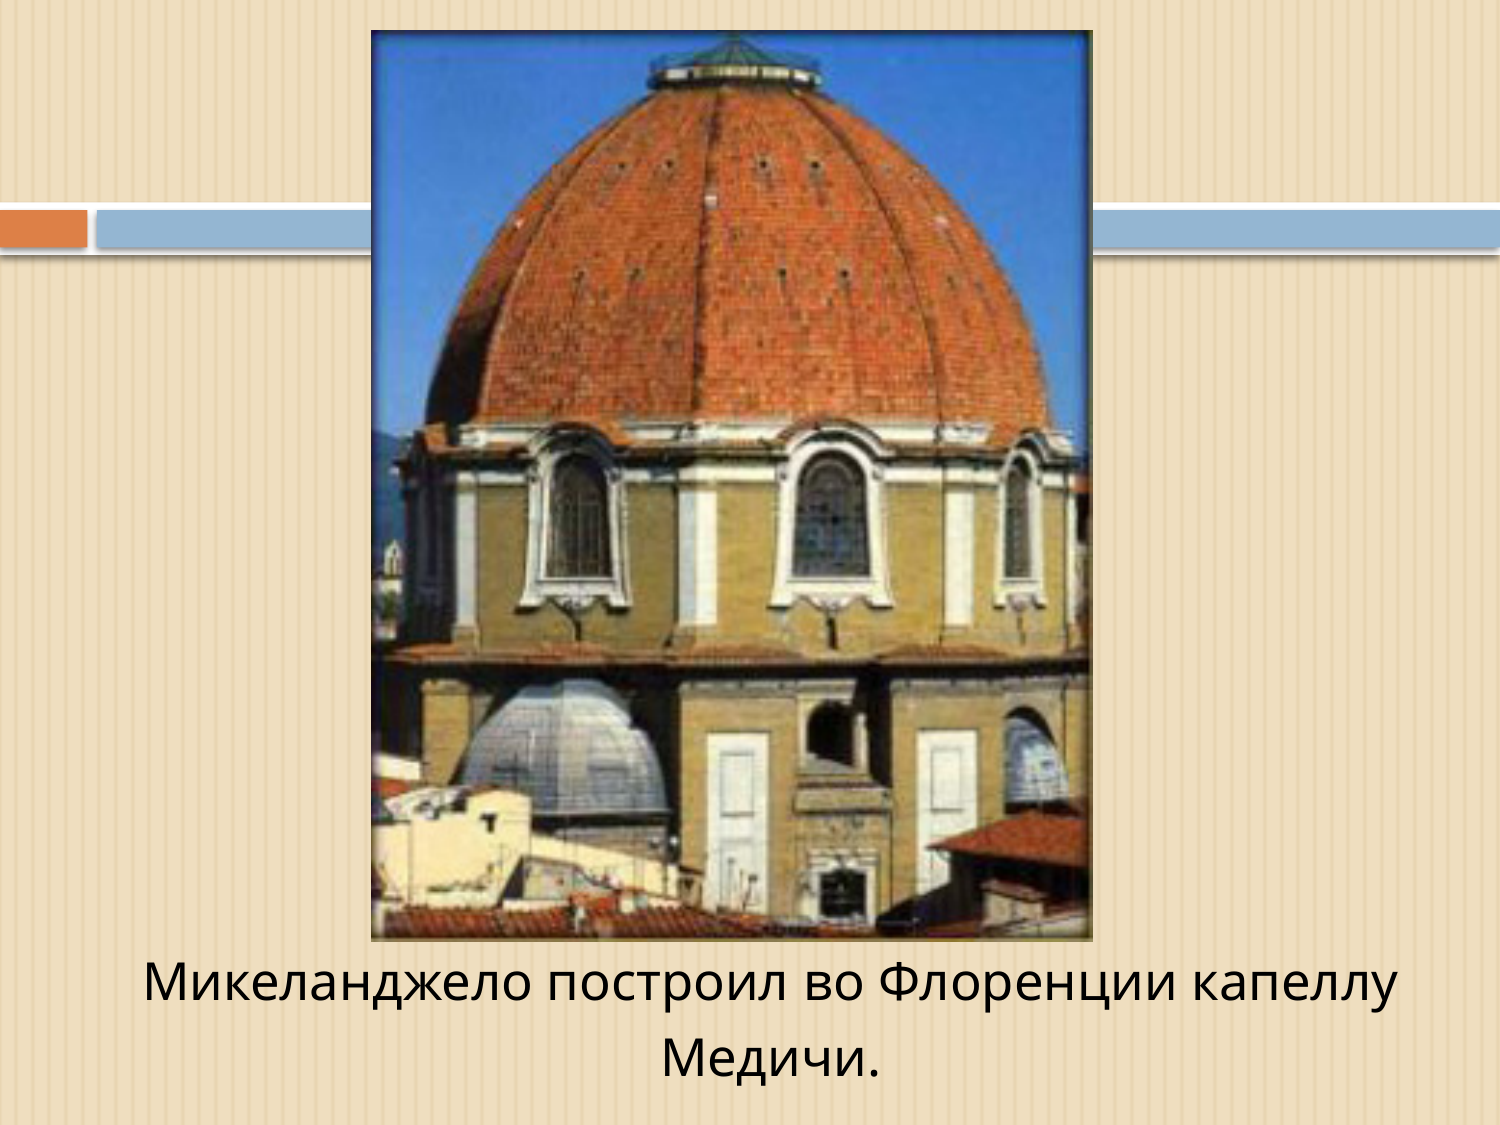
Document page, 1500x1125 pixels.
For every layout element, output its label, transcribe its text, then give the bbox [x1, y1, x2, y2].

list Микеланджело построил во Флоренции капеллу Медичи. [41, 940, 1500, 1094]
picture [371, 30, 1093, 943]
